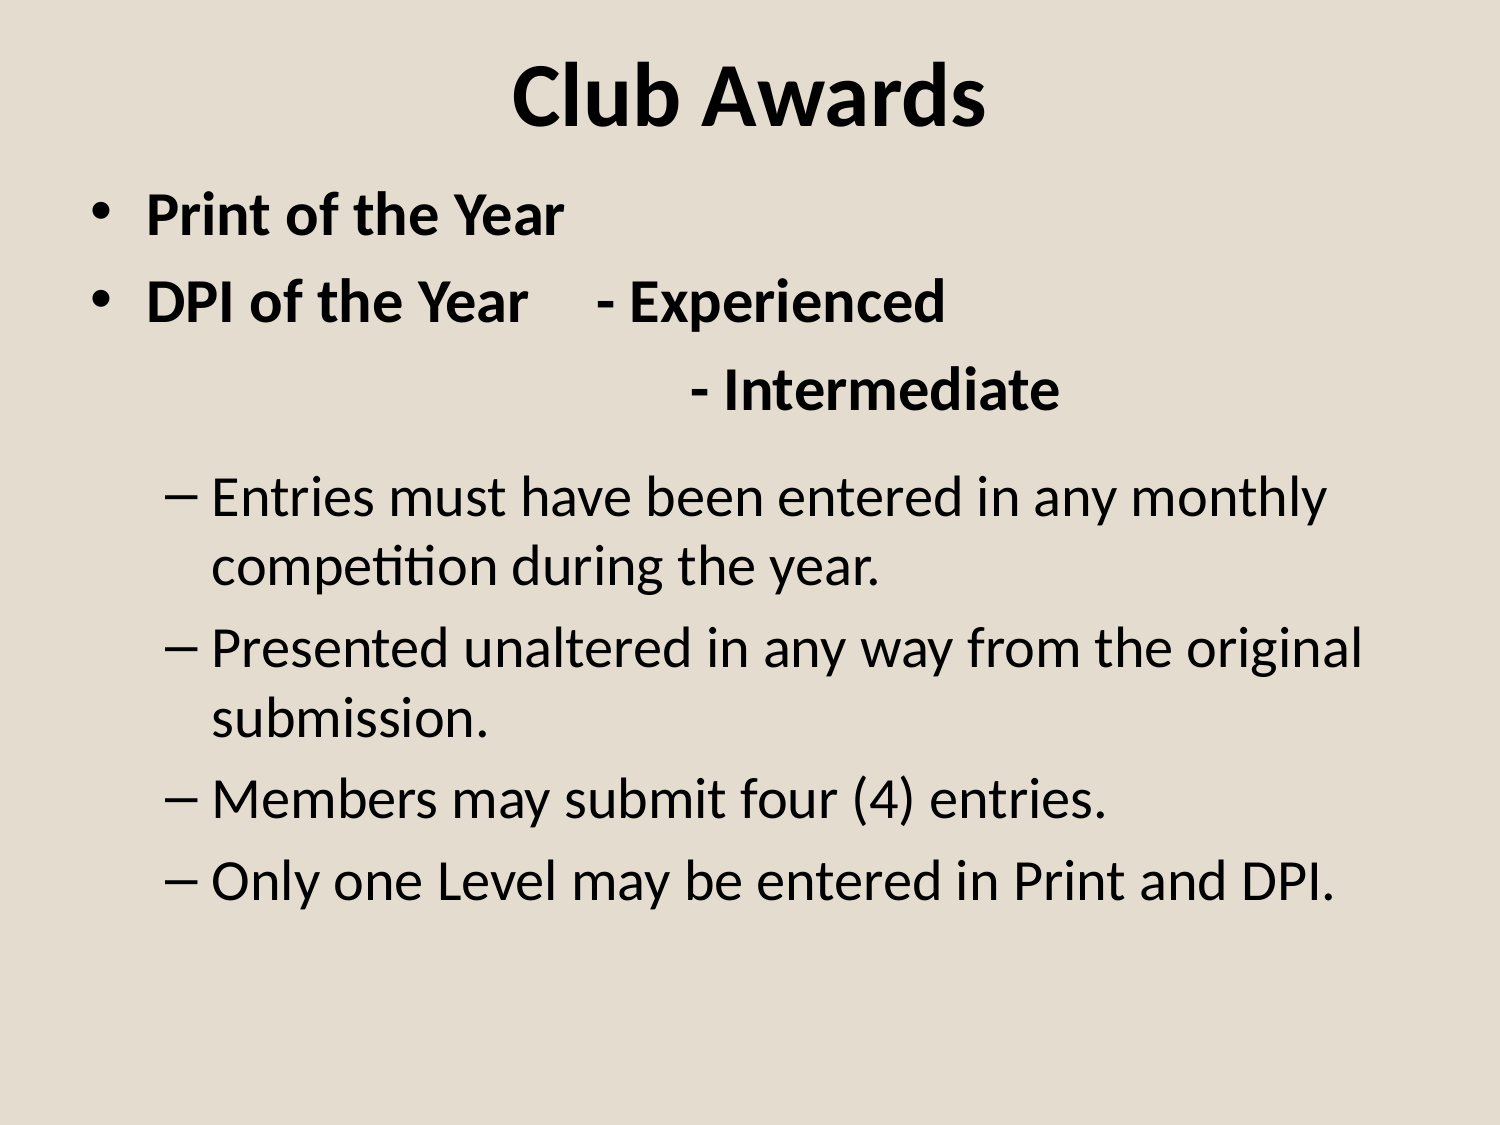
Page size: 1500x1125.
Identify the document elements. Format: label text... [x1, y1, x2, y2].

list Print of the Year DPI of the Year - Experienced - Intermediate Entries must have been entered in any monthly competition during the year. Presented unaltered in any way from the original submission. Members may submit four (4) entries. Only one Level may be entered in Print and DPI. [75, 165, 1447, 1125]
title Club Awards [75, 19, 1425, 161]
